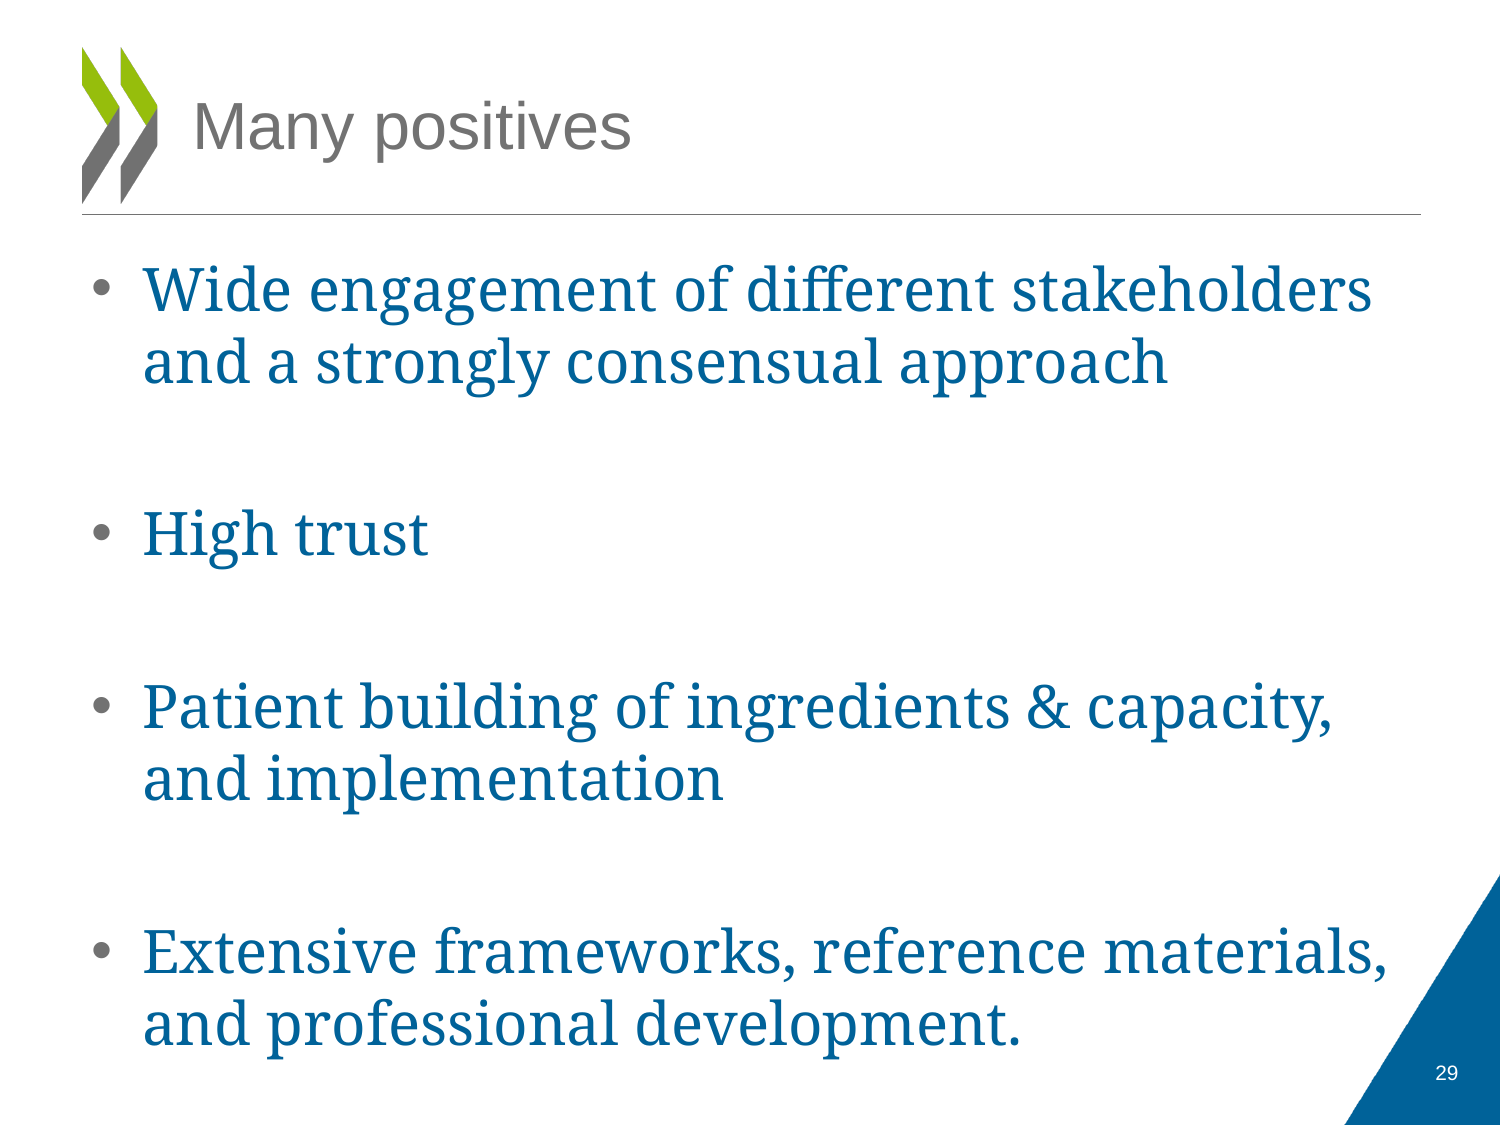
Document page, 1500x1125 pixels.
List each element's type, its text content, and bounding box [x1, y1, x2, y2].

list Wide engagement of different stakeholders and a strongly consensual approach High trust Patient building of ingredients & capacity, and implementation Extensive frameworks, reference materials, and professional development. [76, 243, 1471, 1083]
picture [1344, 874, 1500, 1125]
slide_number 29 [1417, 1051, 1474, 1092]
title Many positives [177, 38, 1394, 207]
